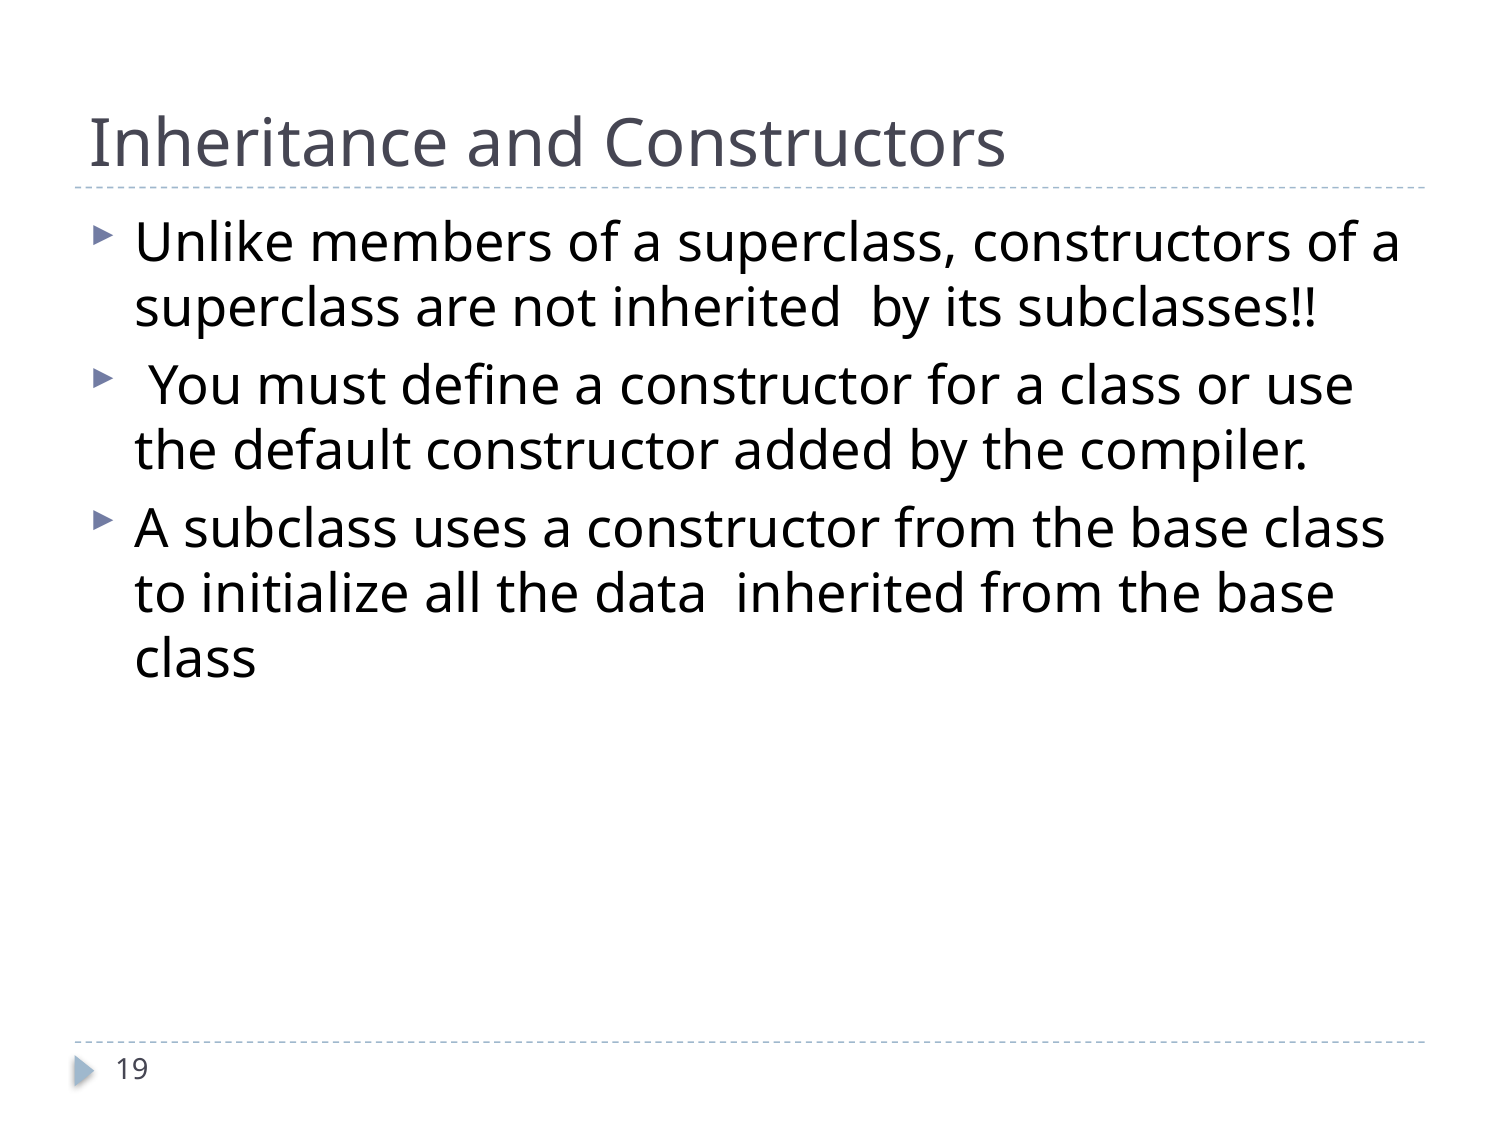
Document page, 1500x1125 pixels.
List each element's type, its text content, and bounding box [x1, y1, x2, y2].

title Inheritance and Constructors [75, 24, 1425, 188]
list Unlike members of a superclass, constructors of a superclass are not inherited by its subclasses!! You must define a constructor for a class or use the default constructor added by the compiler. A subclass uses a constructor from the base class to initialize all the data inherited from the base class [75, 200, 1425, 1010]
slide_number 19 [100, 1042, 426, 1103]
